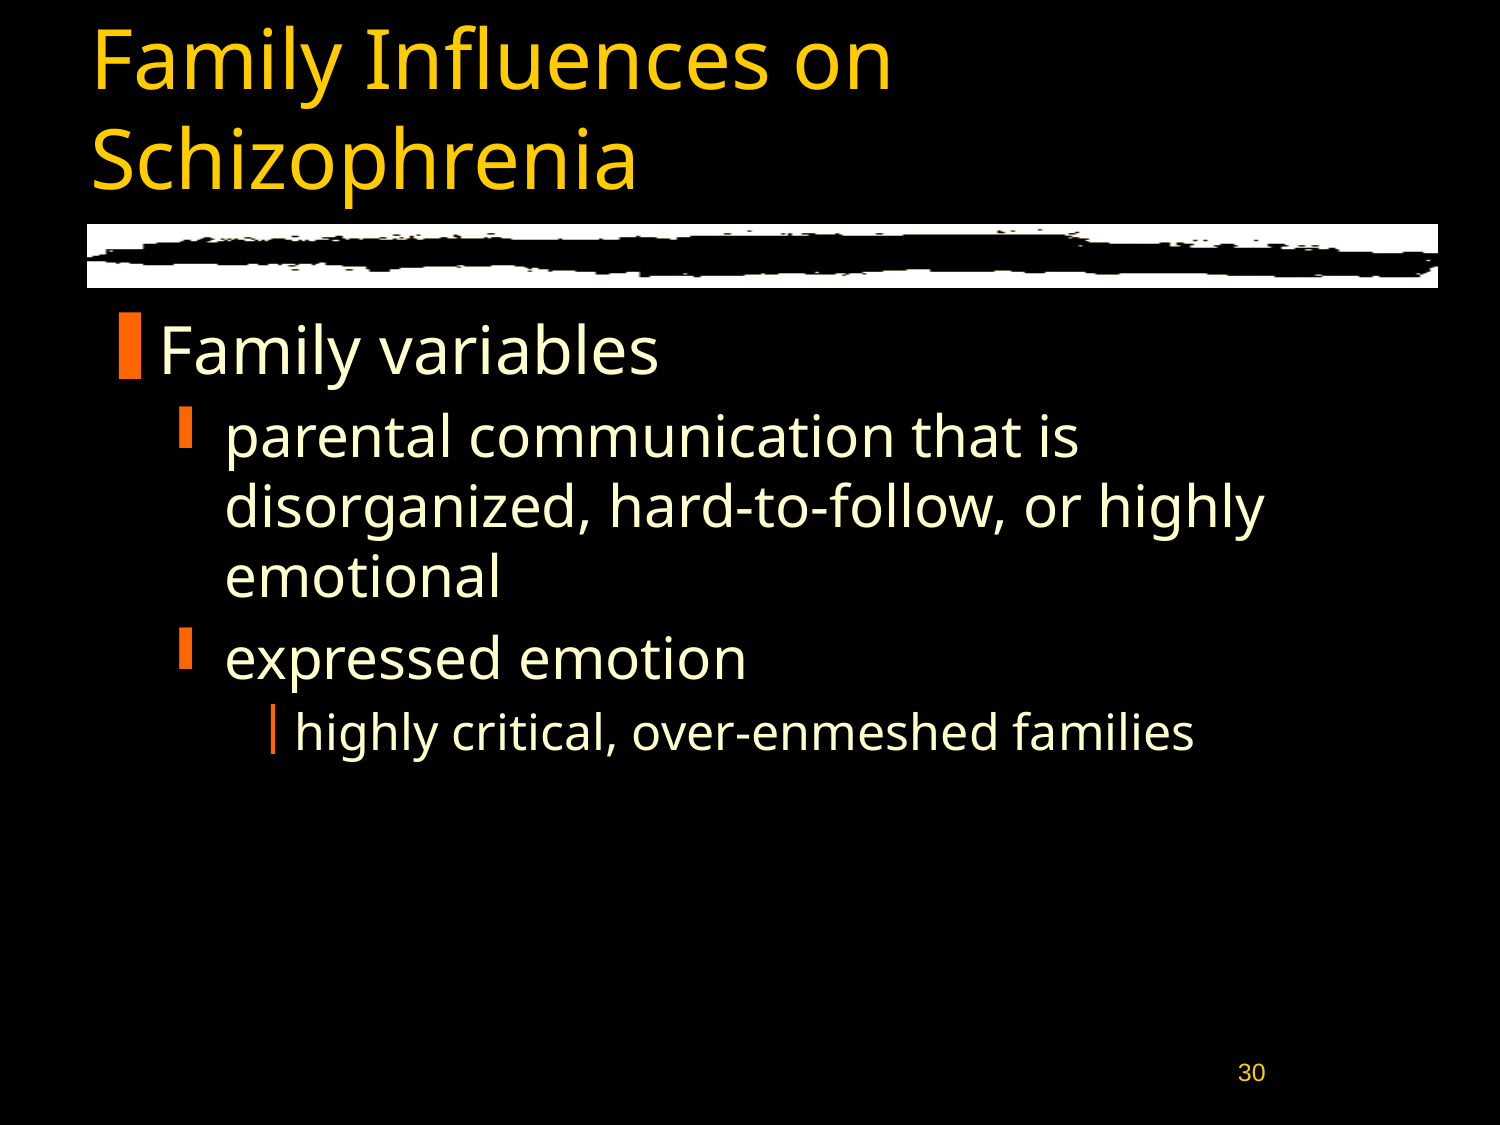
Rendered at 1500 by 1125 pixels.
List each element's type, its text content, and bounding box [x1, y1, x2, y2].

list Family variables parental communication that is disorganized, hard-to-follow, or highly emotional expressed emotion highly critical, over-enmeshed families [87, 299, 1430, 985]
title Family Influences on Schizophrenia [74, 12, 1376, 201]
